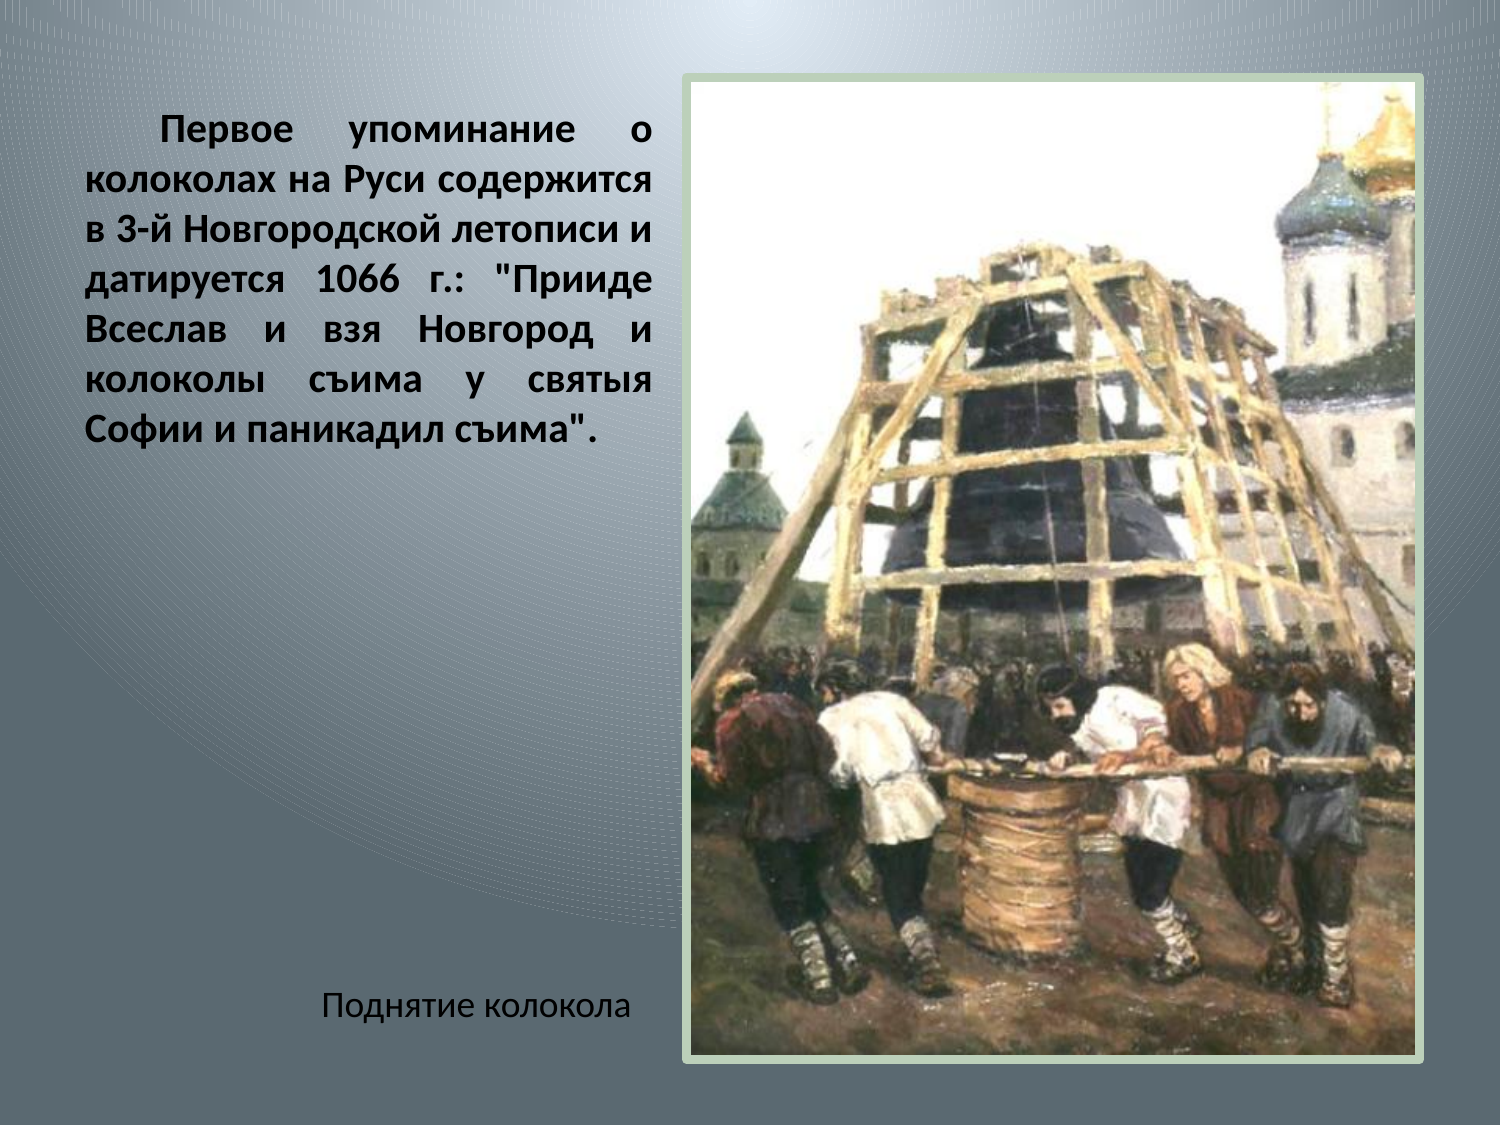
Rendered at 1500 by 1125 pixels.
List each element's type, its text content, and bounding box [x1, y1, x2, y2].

text_box Первое упоминание о колоколах на Руси содержится в 3-й Новгородской летописи и датируется 1066 г.: "Прииде Всеслав и взя Новгород и колоколы съима у святыя Софии и паникадил съима". [70, 93, 668, 459]
picture [691, 81, 1415, 1055]
text_box Поднятие колокола [306, 972, 647, 1033]
